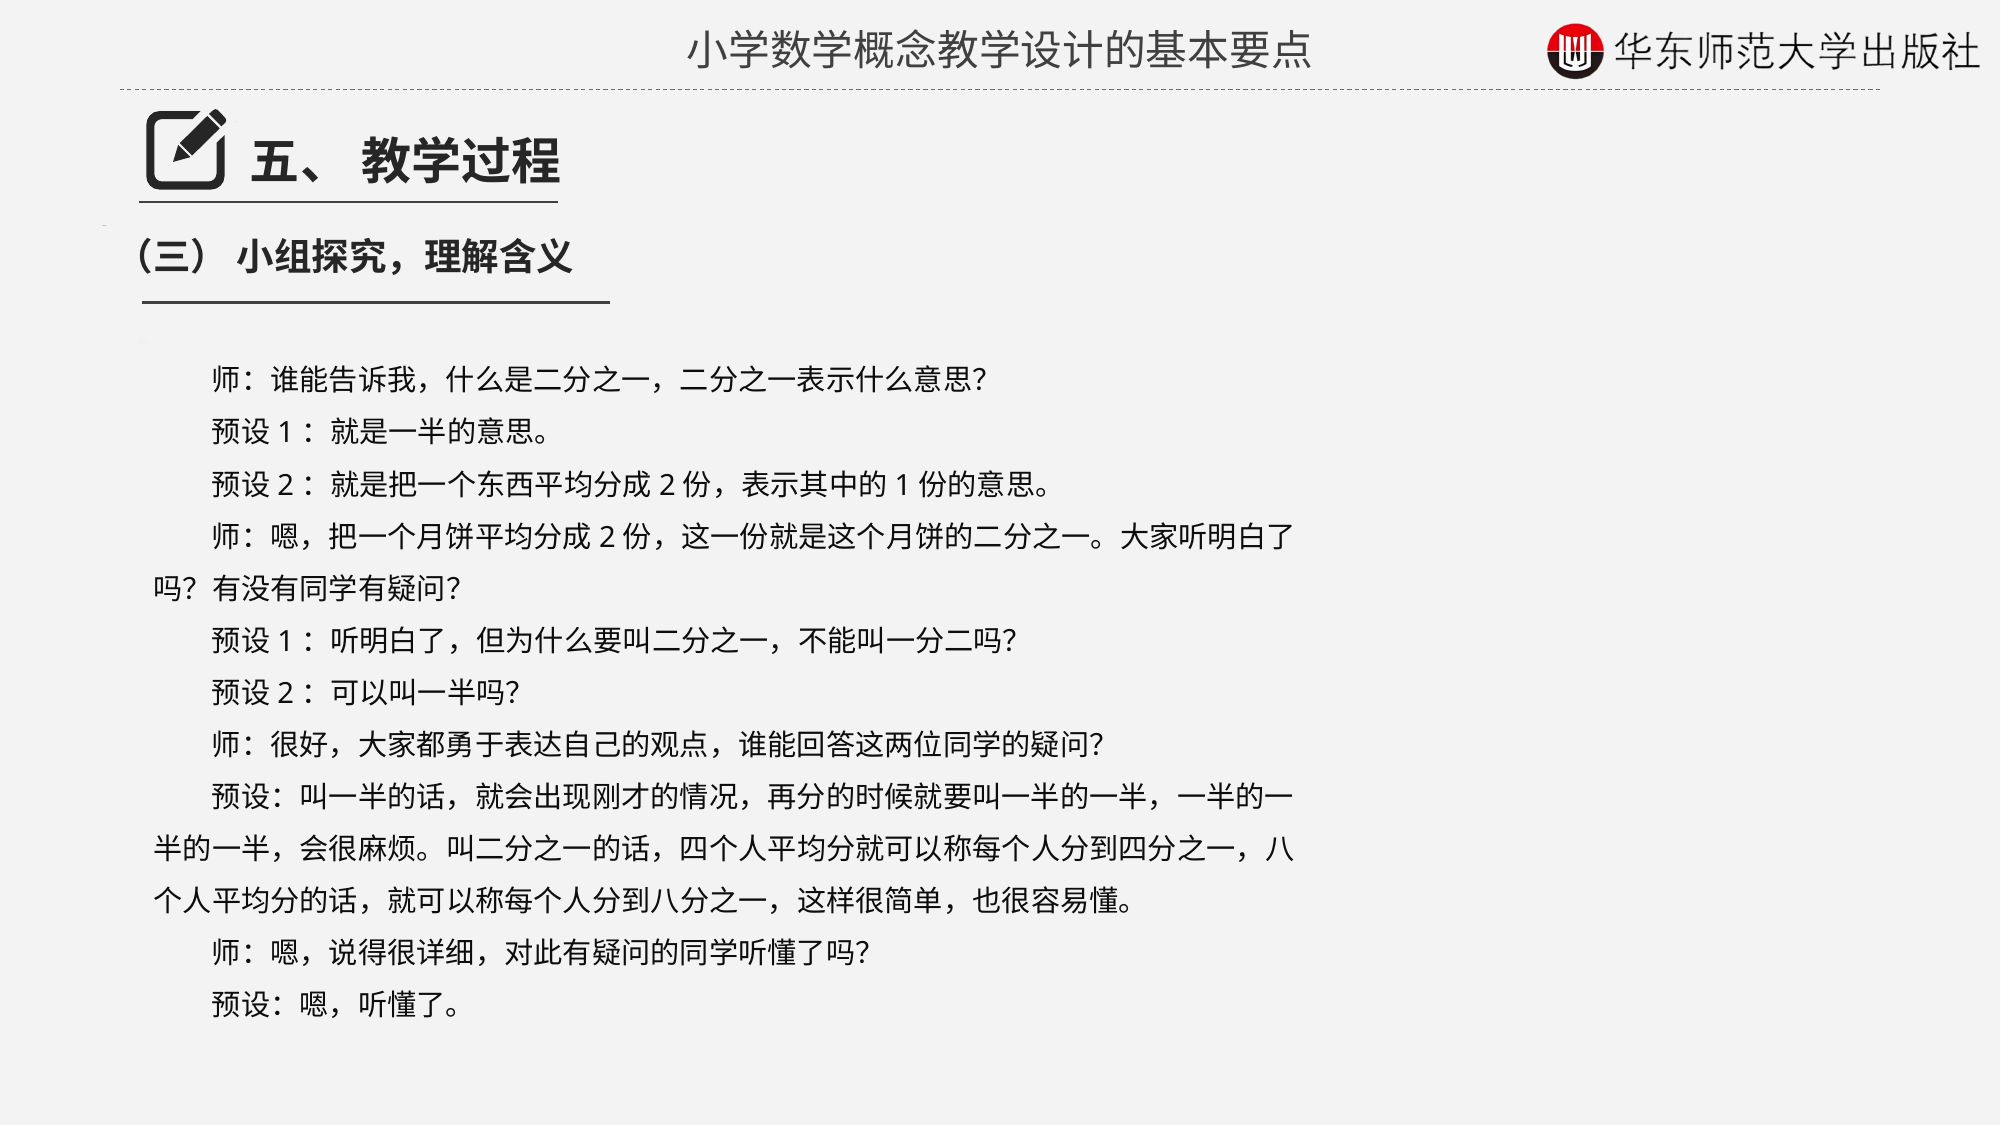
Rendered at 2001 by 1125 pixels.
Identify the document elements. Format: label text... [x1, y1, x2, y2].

text_box （三） 小组探究，理解含义 [101, 225, 692, 286]
text_box [146, 111, 225, 190]
text_box 五、 教学过程 [235, 121, 1147, 197]
text_box [208, 109, 227, 127]
text_box 师：谁能告诉我，什么是二分之一，二分之一表示什么意思？ 预设1：就是一半的意思。 预设2：就是把一个东西平均分成2份，表示其中的1份的意思。 师：嗯，把一个月饼平均分成2份，这一份就是这个月饼的二分之一。大家听明白了吗？有没有同学有疑问？ 预设1：听明白了，但为什么要叫二分之一，不能叫一分二吗？ 预设2：可以叫一半吗？ 师：很好，大家都勇于表达自己的观点，谁能回答这两位同学的疑问？ 预设：叫一半的话，就会出现刚才的情况，再分的时候就要叫一半的一半，一半的一半的一半，会很麻烦。叫二分之一的话，四个人平均分就可以称每个人分到四分之一，八个人平均分的话，就可以称每个人分到八分之一，这样很简单，也很容易懂。 师：嗯，说得很详细，对此有疑问的同学听懂了吗？ 预设：嗯，听懂了。 [138, 337, 1320, 1029]
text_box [1536, 13, 1989, 83]
text_box 小学数学概念教学设计的基本要点 [680, 23, 1320, 74]
